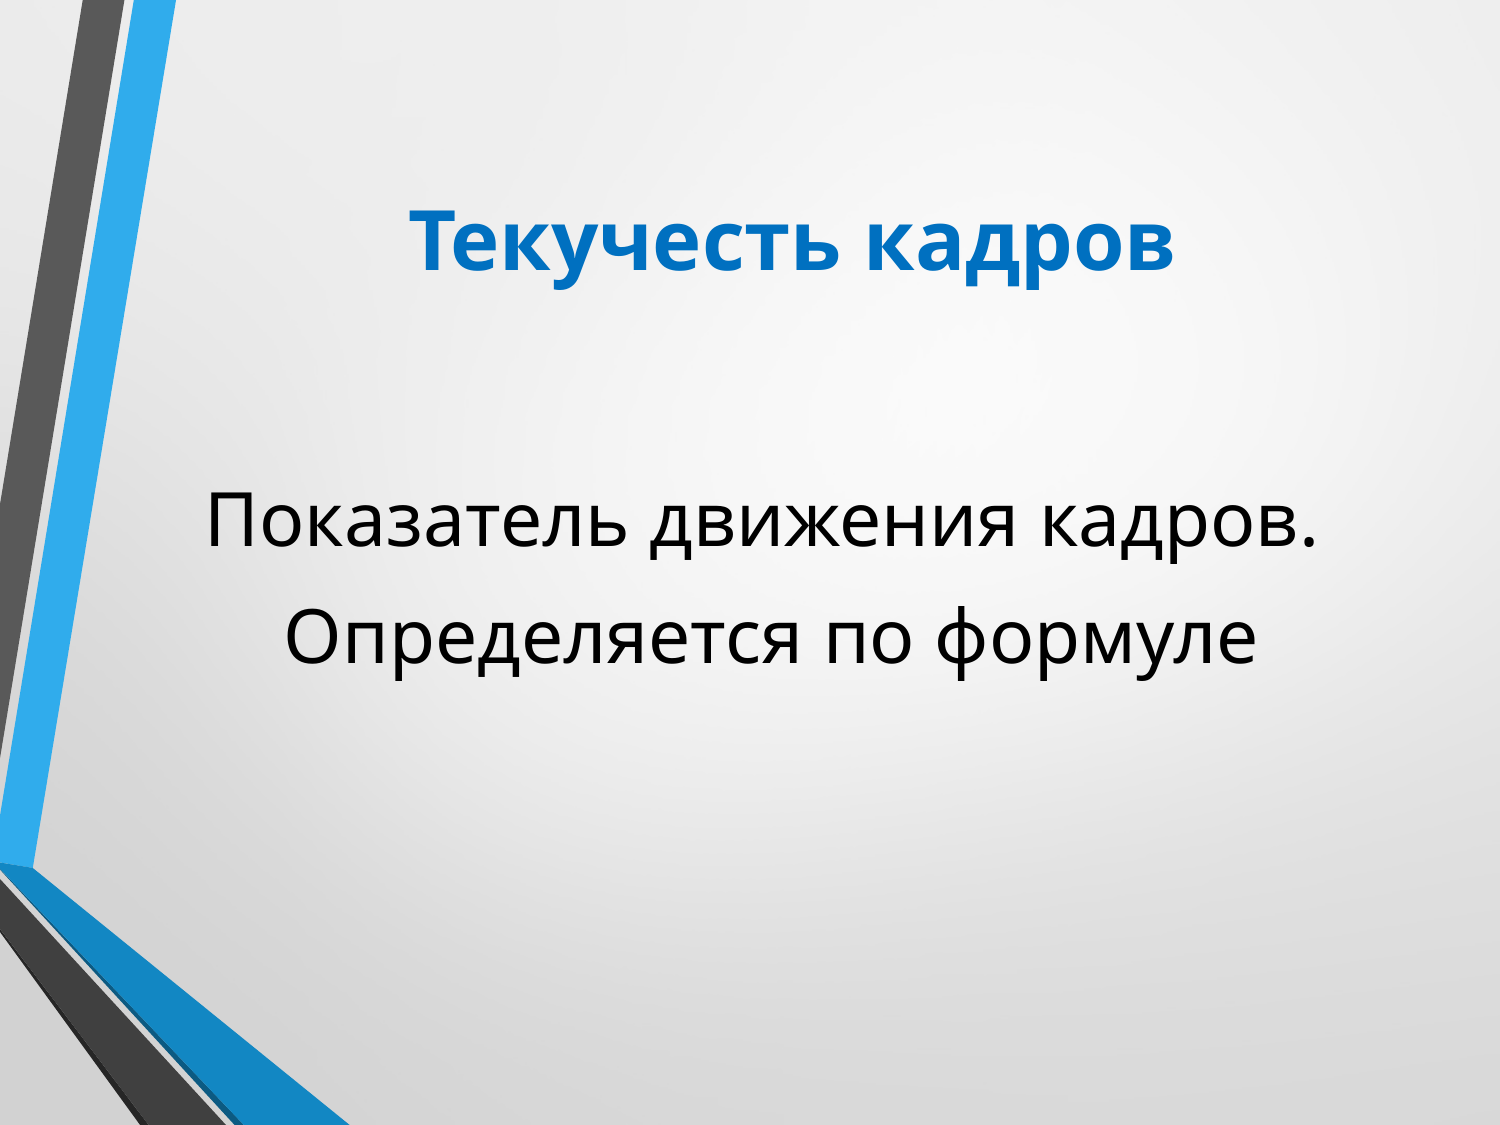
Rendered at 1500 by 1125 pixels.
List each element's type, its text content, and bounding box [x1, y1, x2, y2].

title Текучесть кадров [161, 75, 1425, 400]
